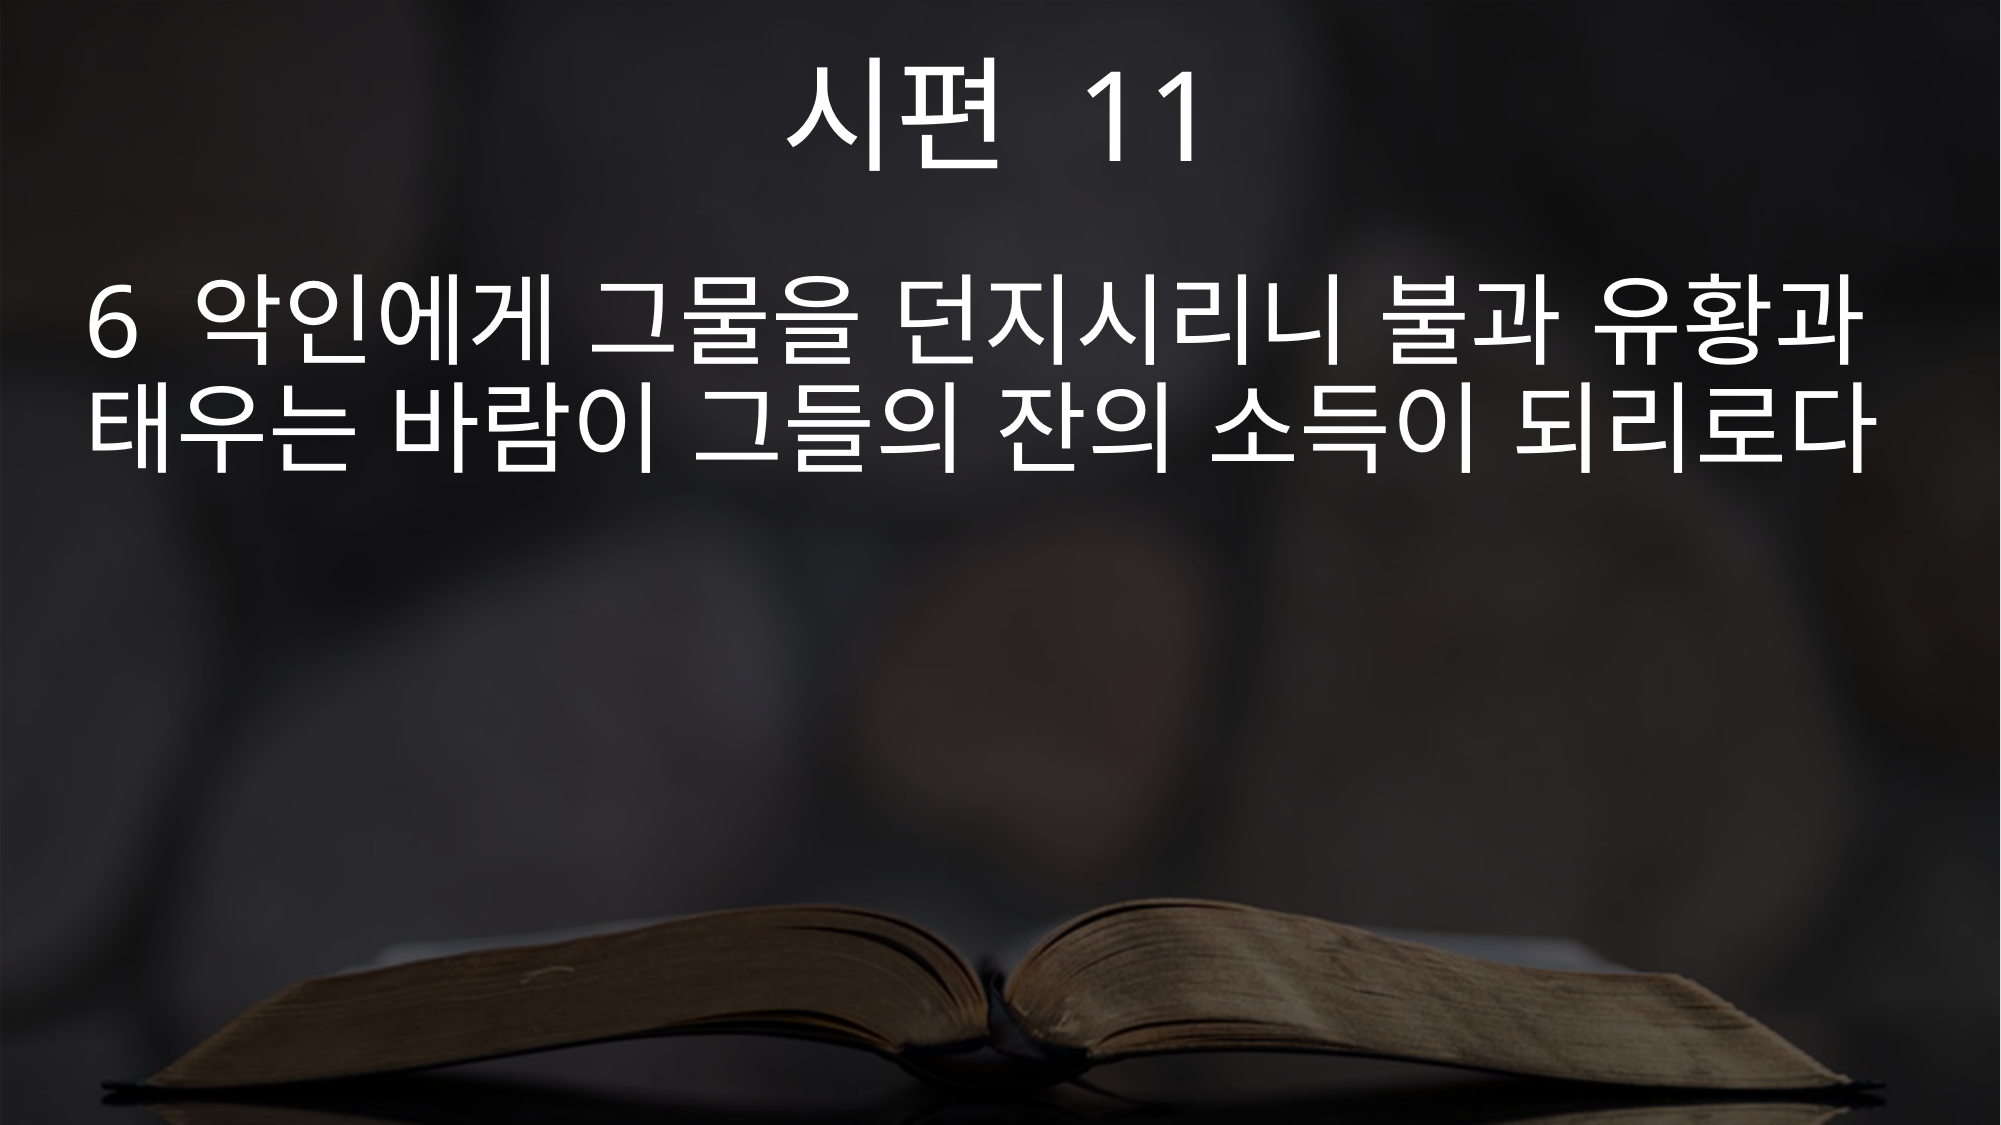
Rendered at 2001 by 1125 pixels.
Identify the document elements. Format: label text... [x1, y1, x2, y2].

picture [0, 0, 2001, 1125]
footer 시편 11 [0, 32, 2000, 192]
list 6 악인에게 그물을 던지시리니 불과 유황과 태우는 바람이 그들의 잔의 소득이 되리로다 [69, 263, 1953, 423]
